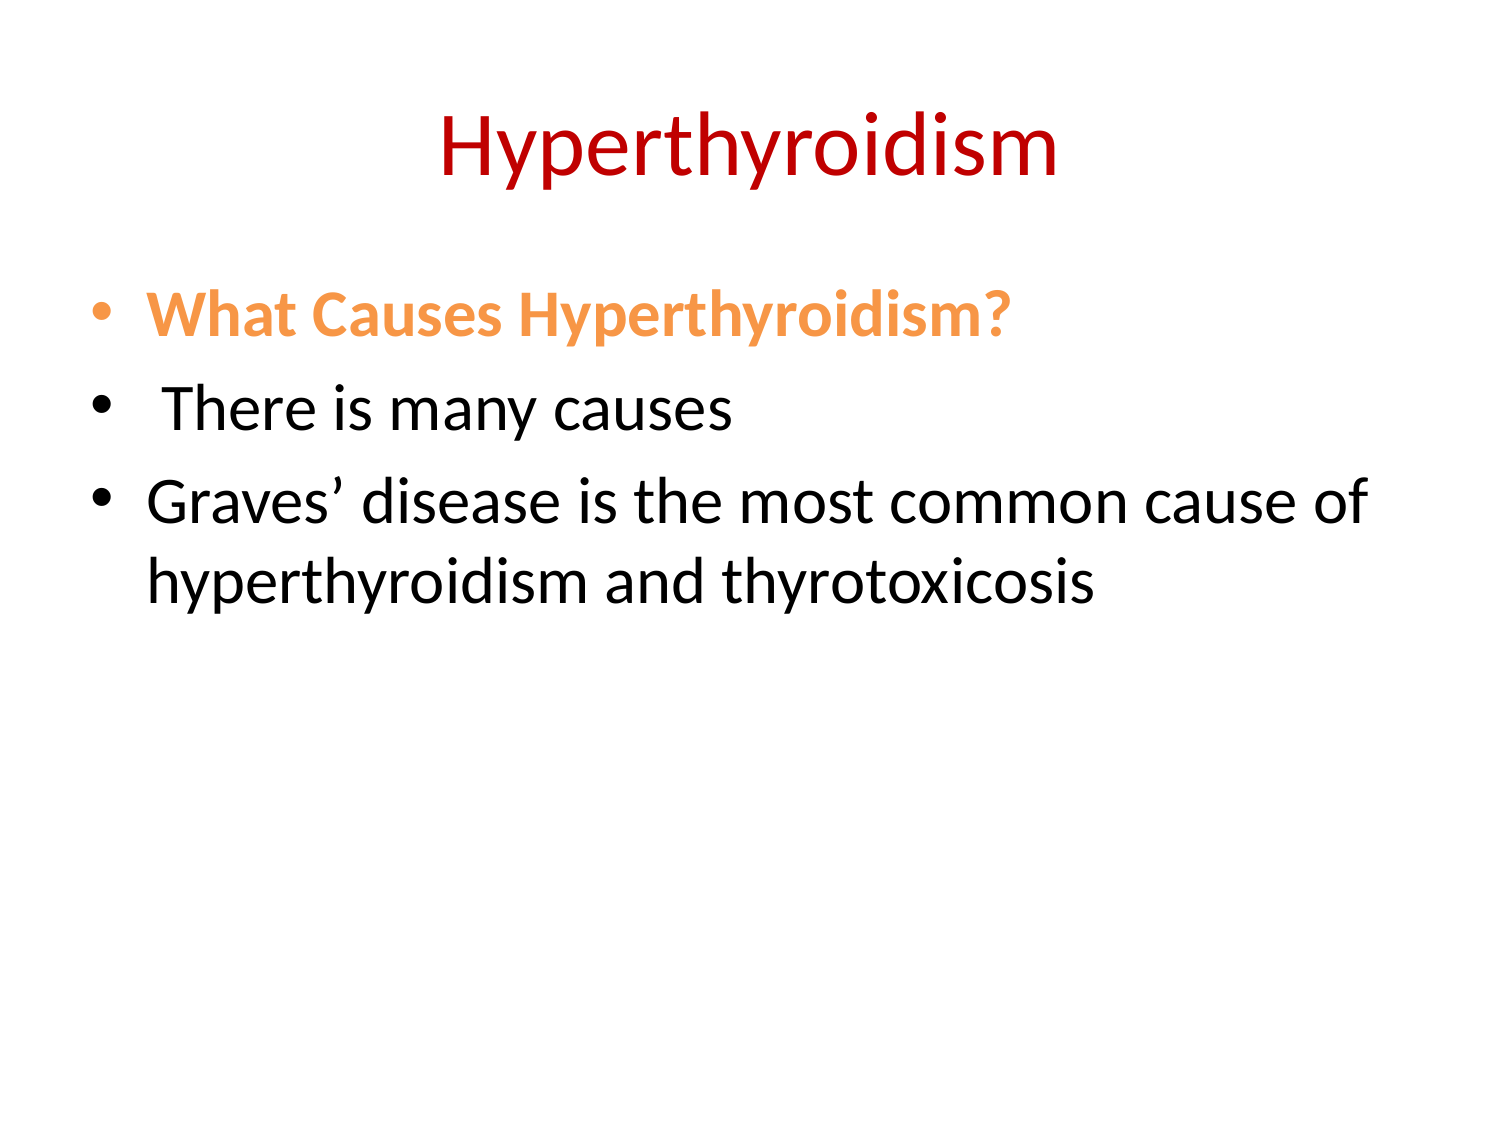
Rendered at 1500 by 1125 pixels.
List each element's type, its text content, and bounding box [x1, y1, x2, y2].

title Hyperthyroidism [75, 45, 1425, 233]
list What Causes Hyperthyroidism? There is many causes Graves’ disease is the most common cause of hyperthyroidism and thyrotoxicosis [75, 262, 1425, 1050]
